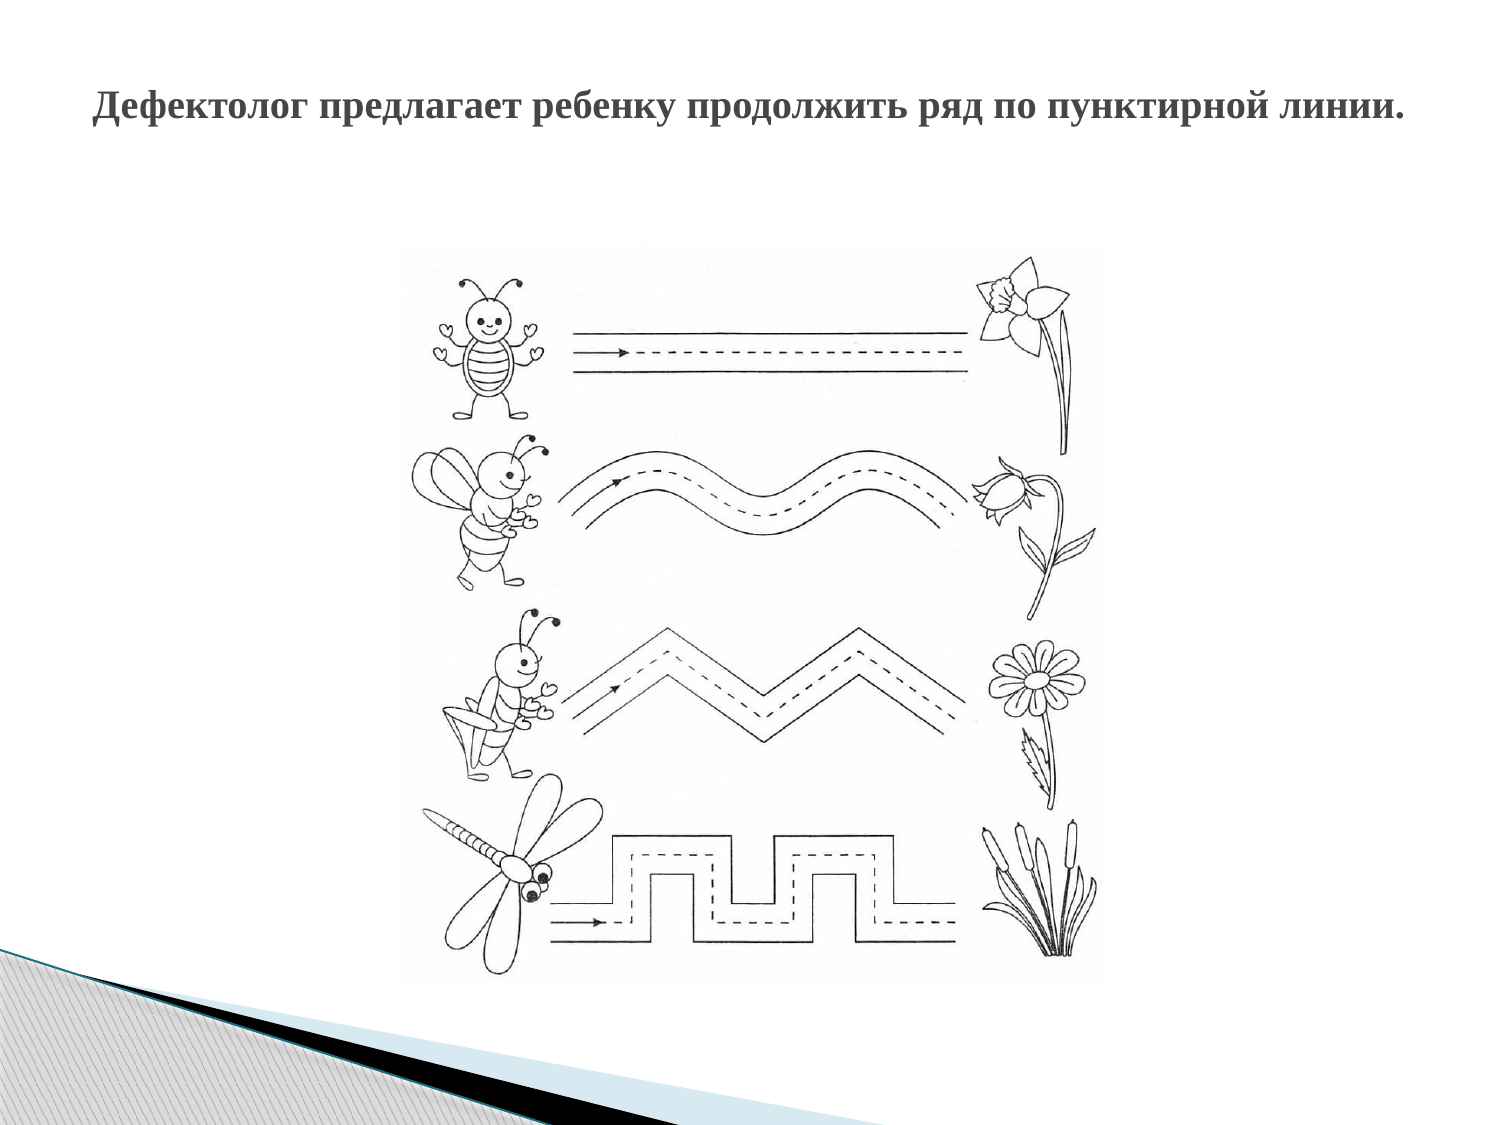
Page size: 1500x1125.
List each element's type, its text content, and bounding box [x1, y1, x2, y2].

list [396, 242, 1104, 986]
title Дефектолог предлагает ребенку продолжить ряд по пунктирной линии. [75, 45, 1425, 233]
